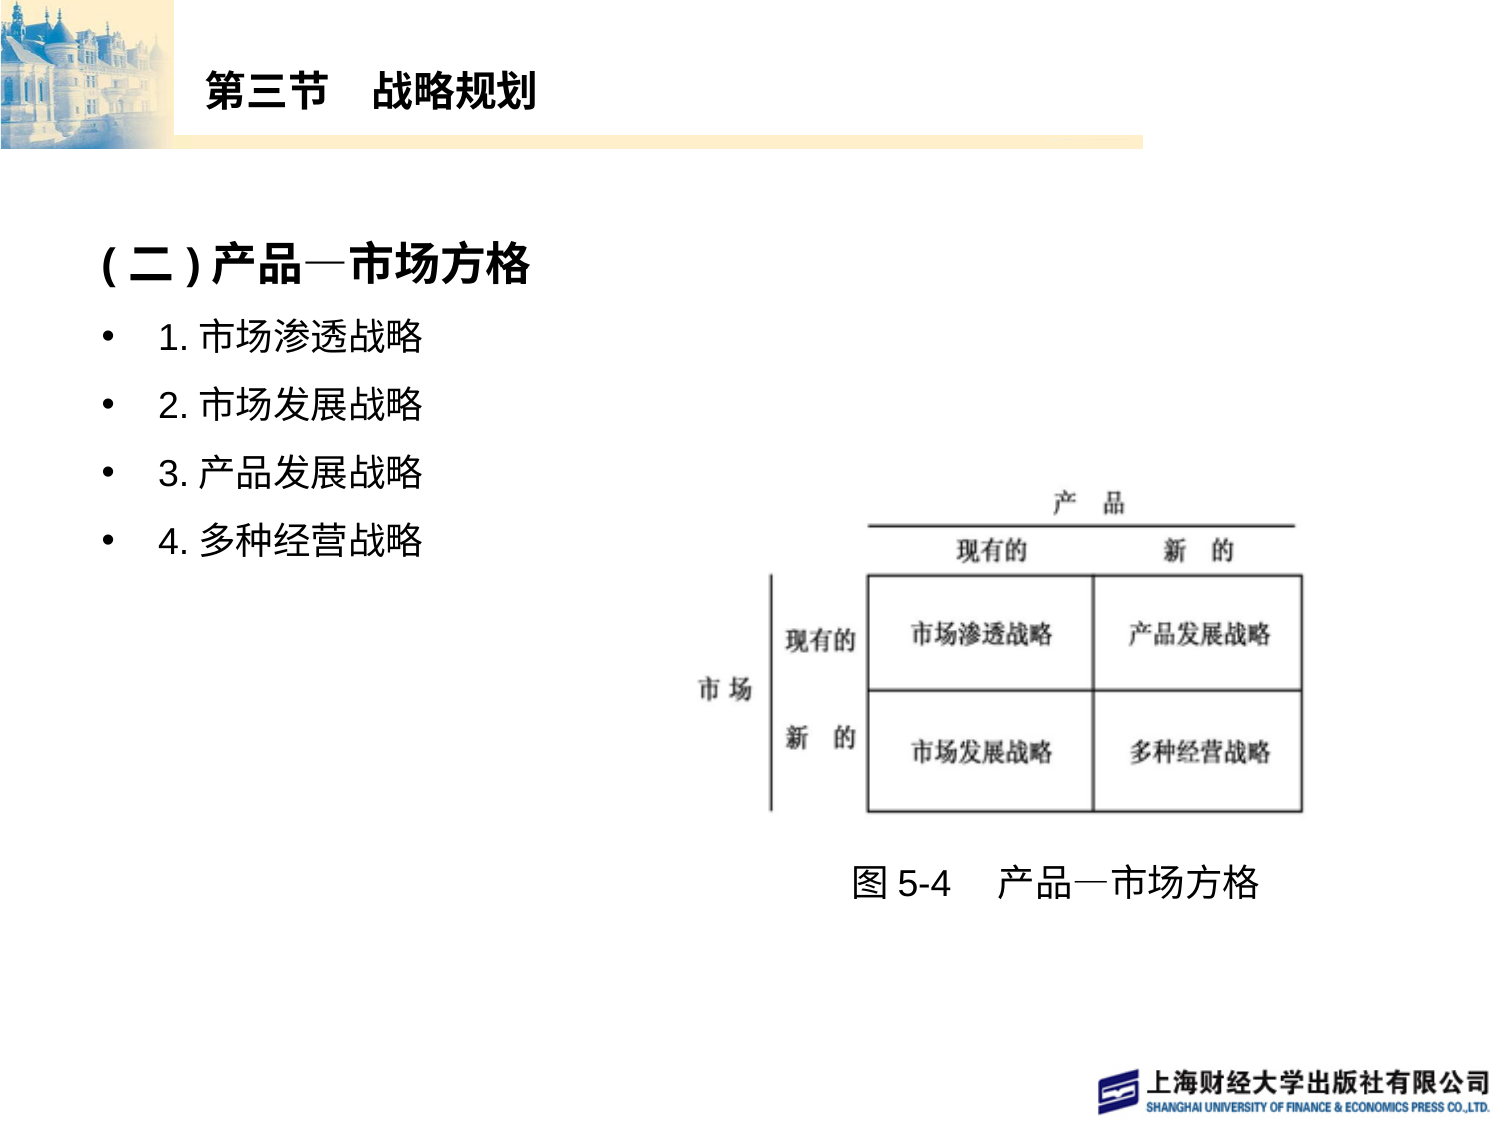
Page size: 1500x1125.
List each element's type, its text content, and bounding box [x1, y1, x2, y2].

text_box 图5-4 产品—市场方格 [771, 851, 1341, 911]
picture [684, 419, 1335, 835]
picture [0, 0, 1143, 149]
list (二)产品—市场方格 1.市场渗透战略 2.市场发展战略 3.产品发展战略 4.多种经营战略 [86, 207, 1425, 1071]
title 第三节 战略规划 [189, 36, 1262, 143]
picture [1097, 1065, 1494, 1120]
